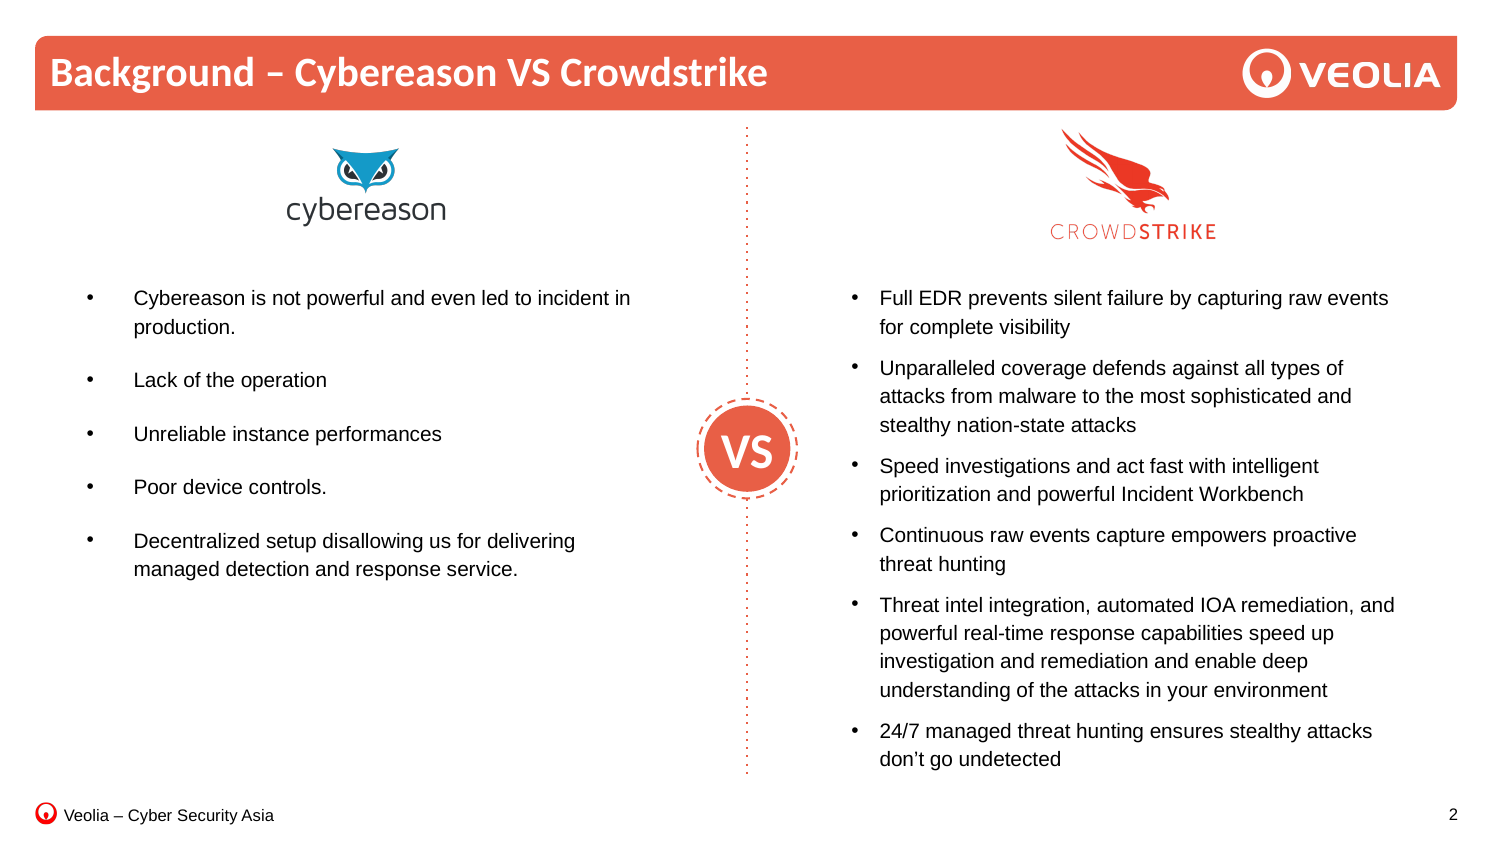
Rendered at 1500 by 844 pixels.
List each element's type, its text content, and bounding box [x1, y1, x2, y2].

picture [268, 132, 467, 241]
picture [1033, 123, 1232, 250]
picture [35, 802, 57, 825]
title Background – Cybereason VS Crowdstrike [35, 36, 1458, 111]
text_box Full EDR prevents silent failure by capturing raw events for complete visibility Unparalleled coverage defends against all types of attacks from malware to the most sophisticated and stealthy nation-state attacks Speed investigations and act fast with intelligent prioritization and powerful Incident Workbench Continuous raw events capture empowers proactive threat hunting Threat intel integration, automated IOA remediation, and powerful real-time response capabilities speed up investigation and remediation and enable deep understanding of the attacks in your environment 24/7 managed threat hunting ensures stealthy attacks don’t go undetected [836, 273, 1427, 779]
text_box Cybereason is not powerful and even led to incident in production. Lack of the operation Unreliable instance performances Poor device controls. Decentralized setup disallowing us for delivering managed detection and response service. [71, 273, 663, 589]
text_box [697, 398, 798, 499]
